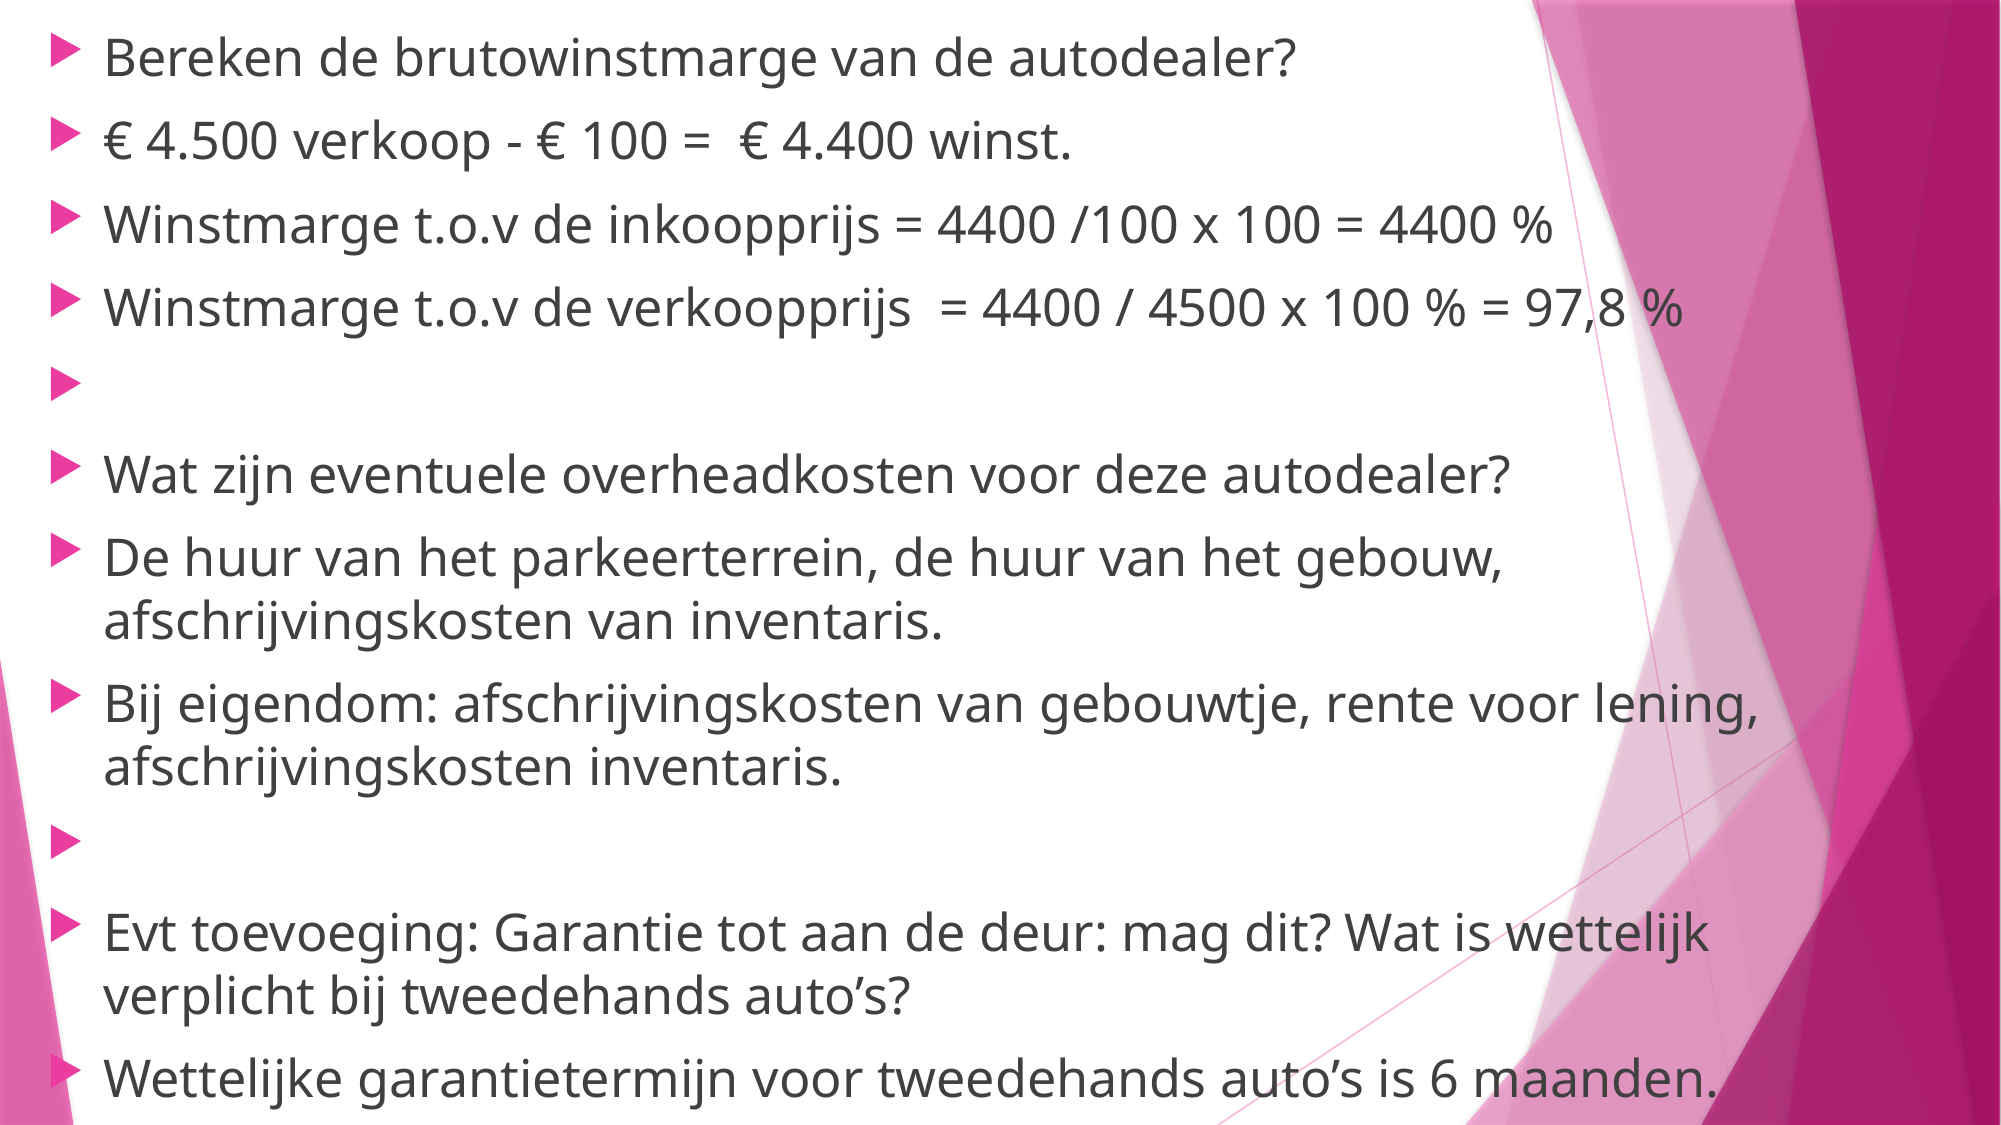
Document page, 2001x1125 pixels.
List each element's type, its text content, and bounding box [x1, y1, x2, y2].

list Bereken de brutowinstmarge van de autodealer? € 4.500 verkoop - € 100 = € 4.400 winst. Winstmarge t.o.v de inkoopprijs = 4400 /100 x 100 = 4400 % Winstmarge t.o.v de verkoopprijs = 4400 / 4500 x 100 % = 97,8 % Wat zijn eventuele overheadkosten voor deze autodealer? De huur van het parkeerterrein, de huur van het gebouw, afschrijvingskosten van inventaris. Bij eigendom: afschrijvingskosten van gebouwtje, rente voor lening, afschrijvingskosten inventaris. Evt toevoeging: Garantie tot aan de deur: mag dit? Wat is wettelijk verplicht bij tweedehands auto’s? Wettelijke garantietermijn voor tweedehands auto’s is 6 maanden. [32, 17, 1807, 991]
